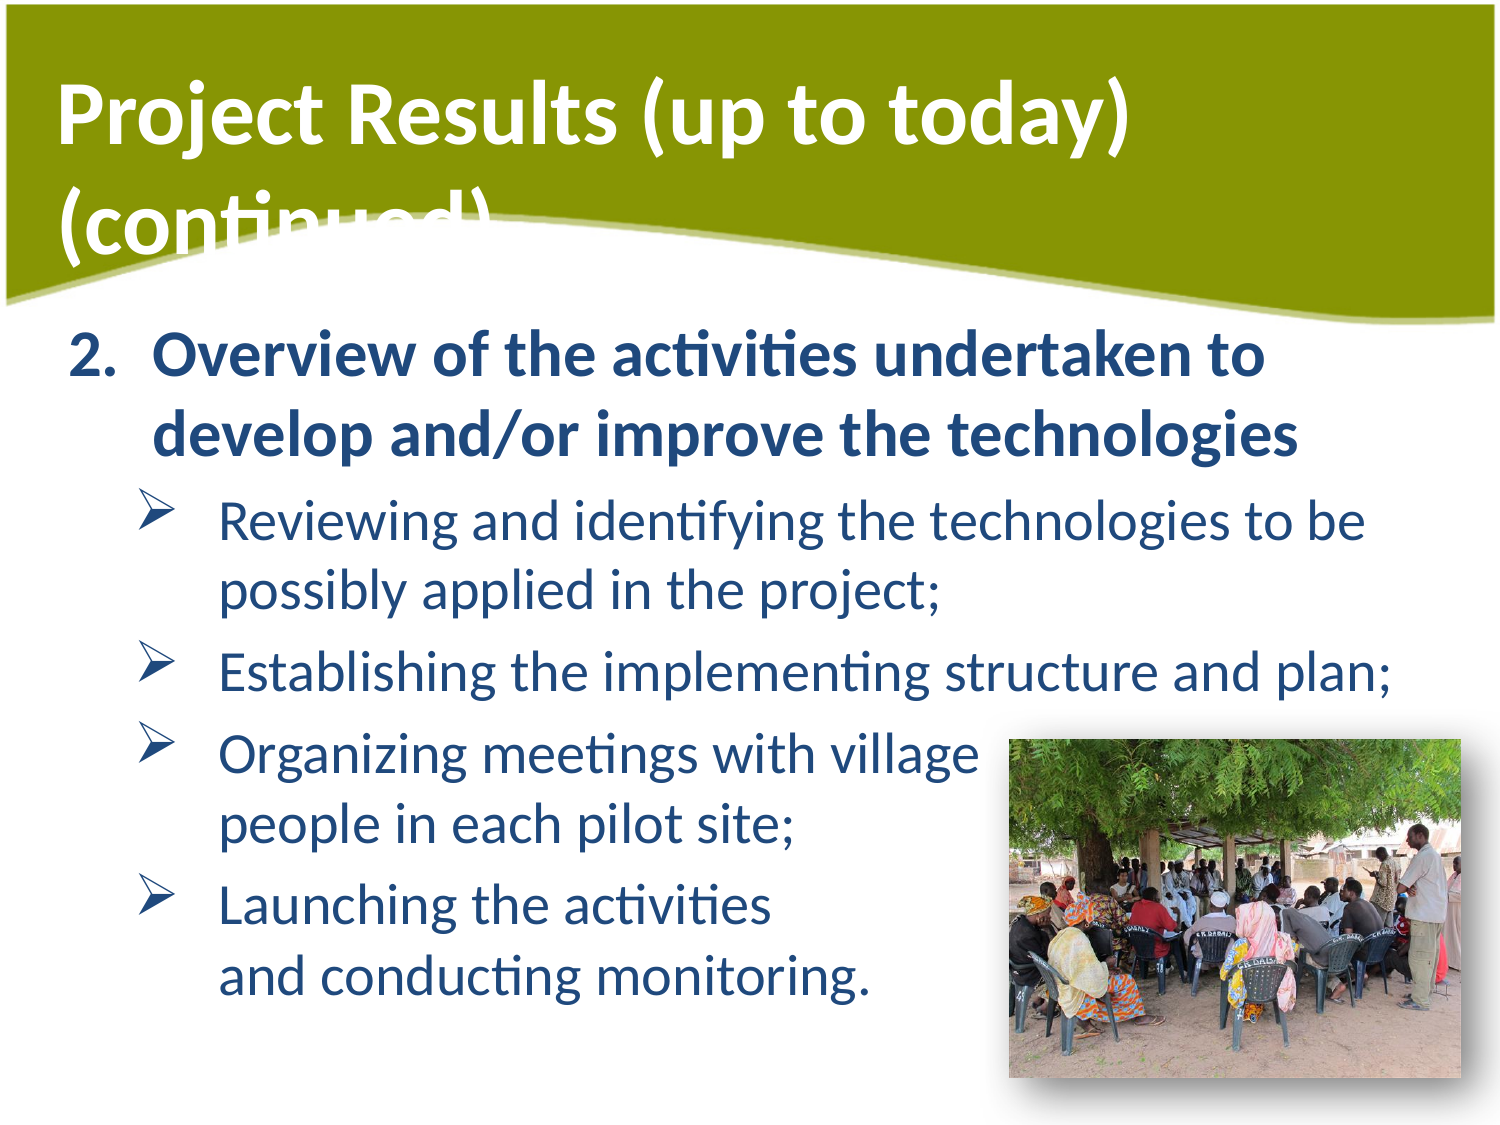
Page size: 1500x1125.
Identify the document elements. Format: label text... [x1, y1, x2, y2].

picture [0, 0, 1500, 1125]
list Overview of the activities undertaken to develop and/or improve the technologies Reviewing and identifying the technologies to be possibly applied in the project; Establishing the implementing structure and plan; Organizing meetings with village people in each pilot site; Launching the activities and conducting monitoring. [52, 302, 1448, 1011]
title Project Results (up to today) (continued) [41, 34, 1448, 291]
